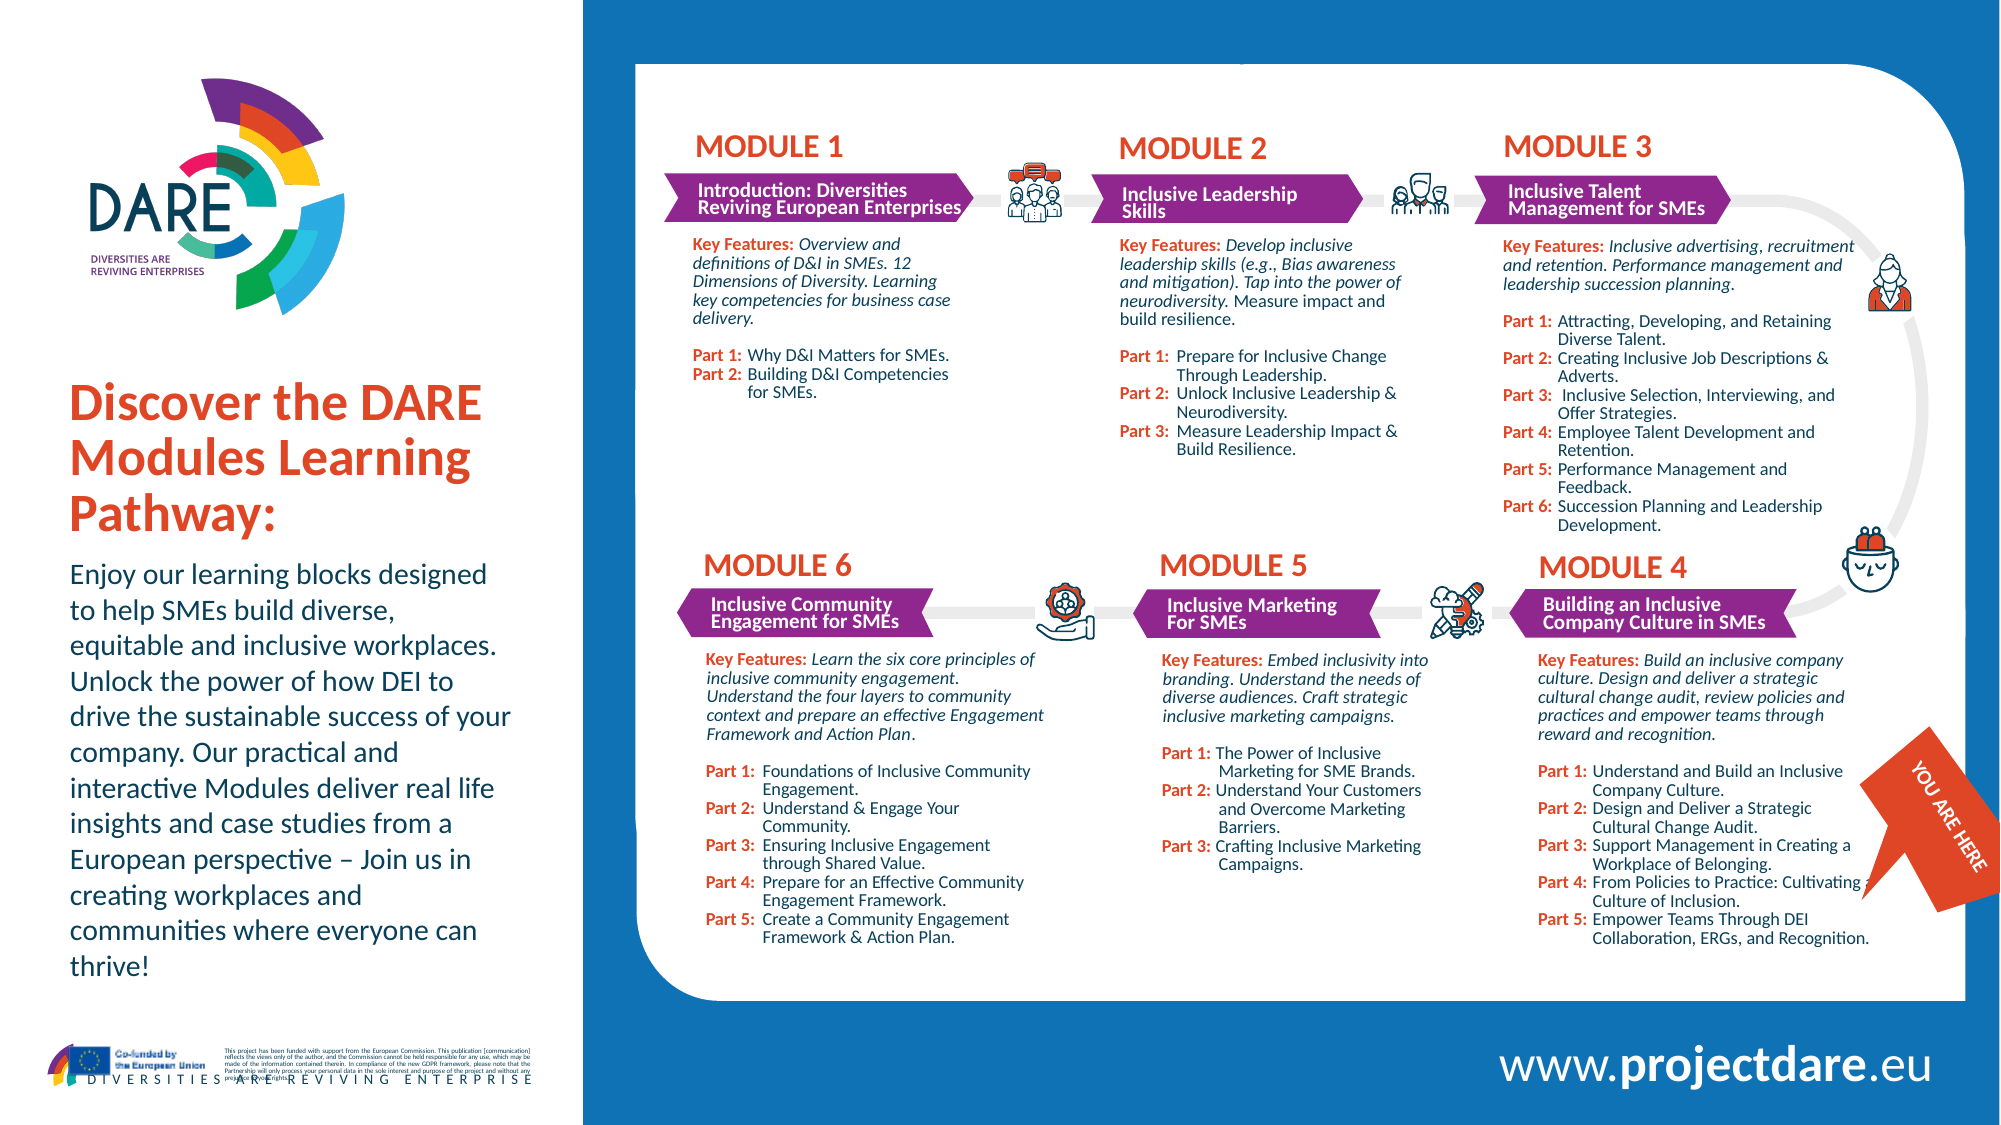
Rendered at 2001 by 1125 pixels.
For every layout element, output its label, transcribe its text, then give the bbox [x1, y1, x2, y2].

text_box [1391, 172, 1449, 215]
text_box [1091, 118, 1422, 491]
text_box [67, 1040, 547, 1088]
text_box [676, 535, 1065, 1000]
text_box Discover the DARE Modules Learning Pathway: Enjoy our learning blocks designed to help SMEs build diverse, equitable and inclusive workplaces. Unlock the power of how DEI to drive the sustainable success of your company. Our practical and interactive Modules deliver real life insights and case studies from a European perspective – Join us in creating workplaces and communities where everyone can thrive! [55, 368, 528, 1055]
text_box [1841, 526, 1900, 593]
picture [0, 40, 430, 365]
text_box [664, 116, 979, 433]
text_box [1007, 162, 1062, 223]
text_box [1036, 582, 1095, 642]
text_box [582, 0, 2000, 1125]
text_box www.projectdare.eu [1465, 1022, 1948, 1099]
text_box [1509, 568, 1890, 982]
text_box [1474, 117, 1879, 568]
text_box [1868, 253, 1912, 312]
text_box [1430, 582, 1484, 640]
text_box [635, 64, 1966, 1001]
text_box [1826, 762, 2000, 926]
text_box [1132, 535, 1453, 925]
